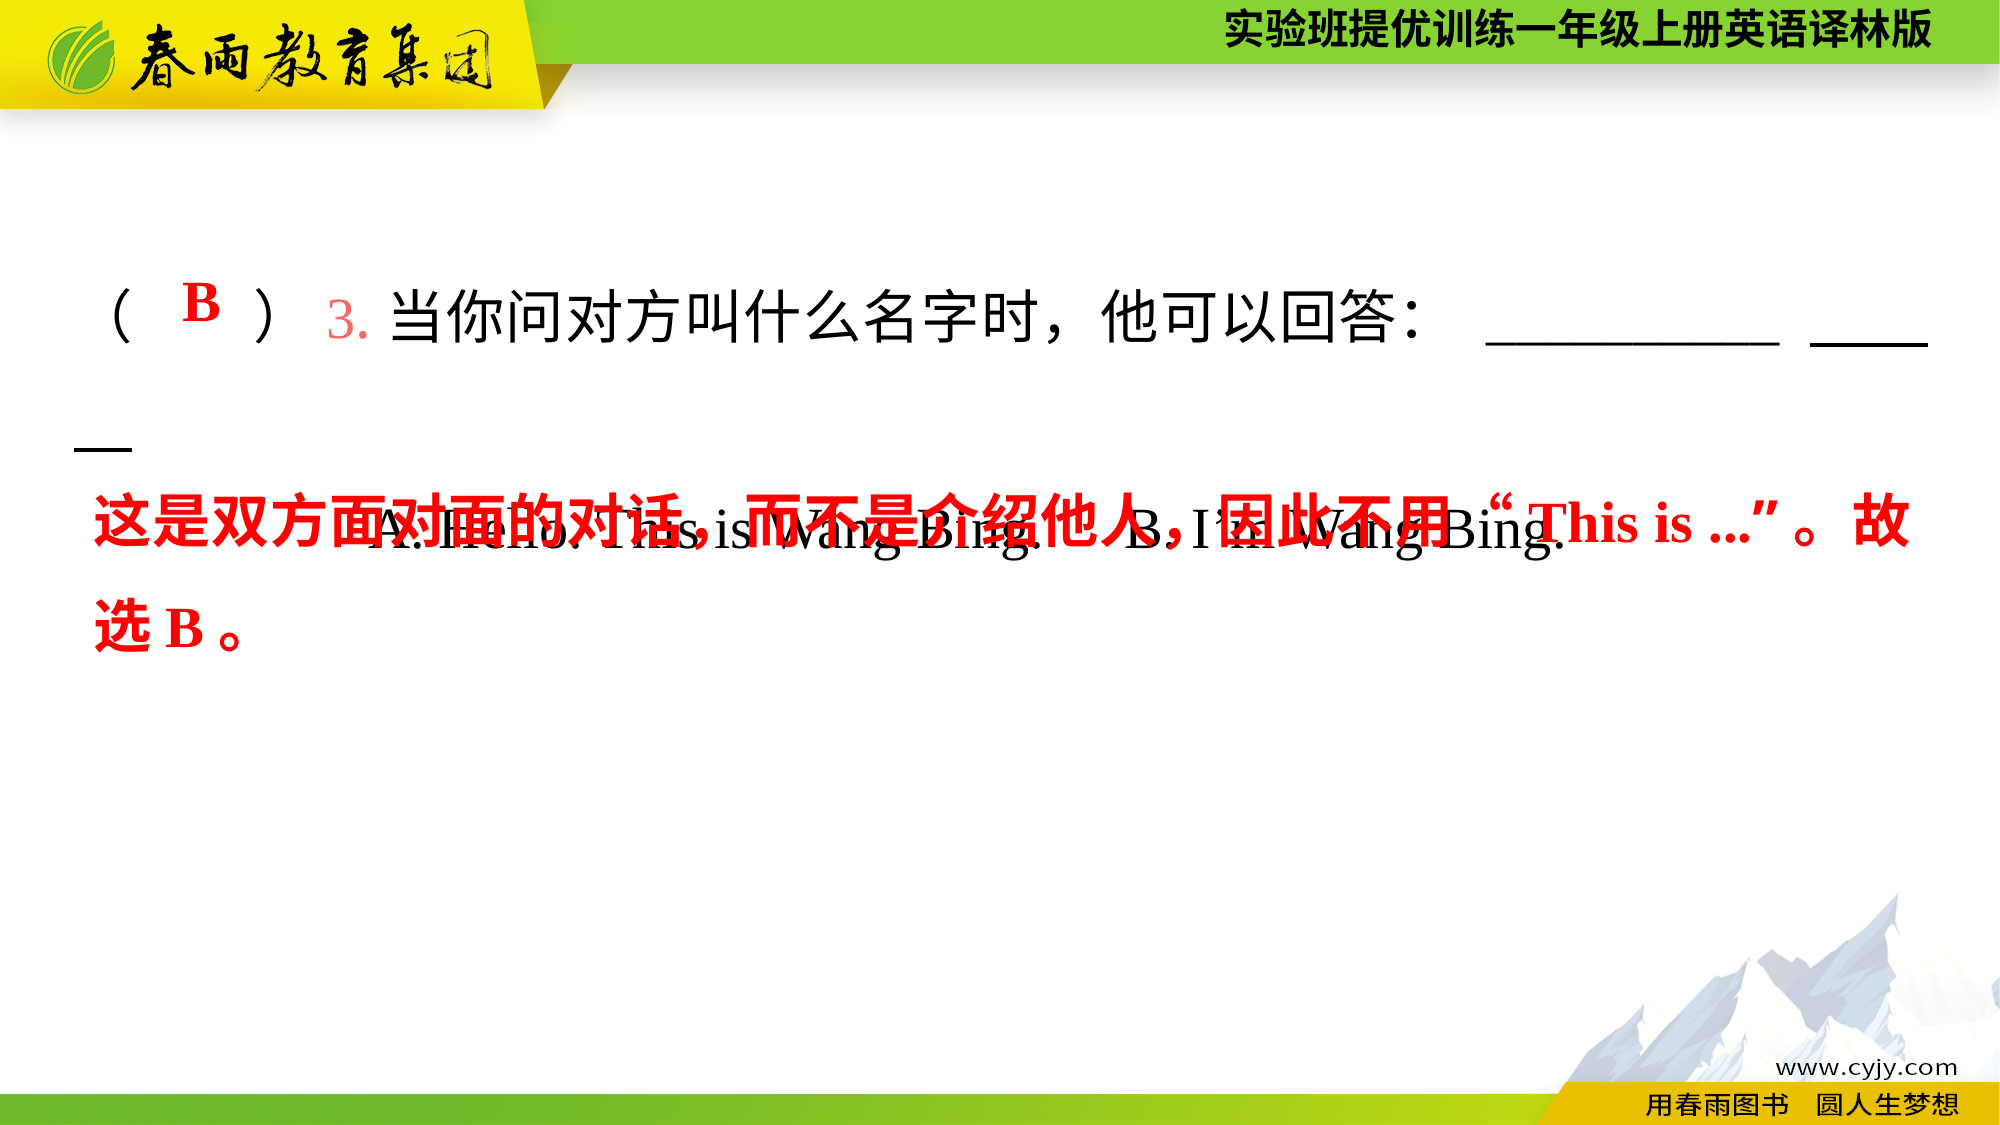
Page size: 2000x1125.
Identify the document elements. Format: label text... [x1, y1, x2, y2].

text_box B [167, 255, 236, 340]
picture [0, 0, 2000, 1125]
list （ ）3.当你问对方叫什么名字时，他可以回答： __________ A. Hello. This is Wang Bing. B. I’m Wang Bing. [59, 237, 1944, 465]
text_box 这是双方面对面的对话，而不是介绍他人，因此不用“This is ...”。故选B。 [78, 441, 1926, 667]
